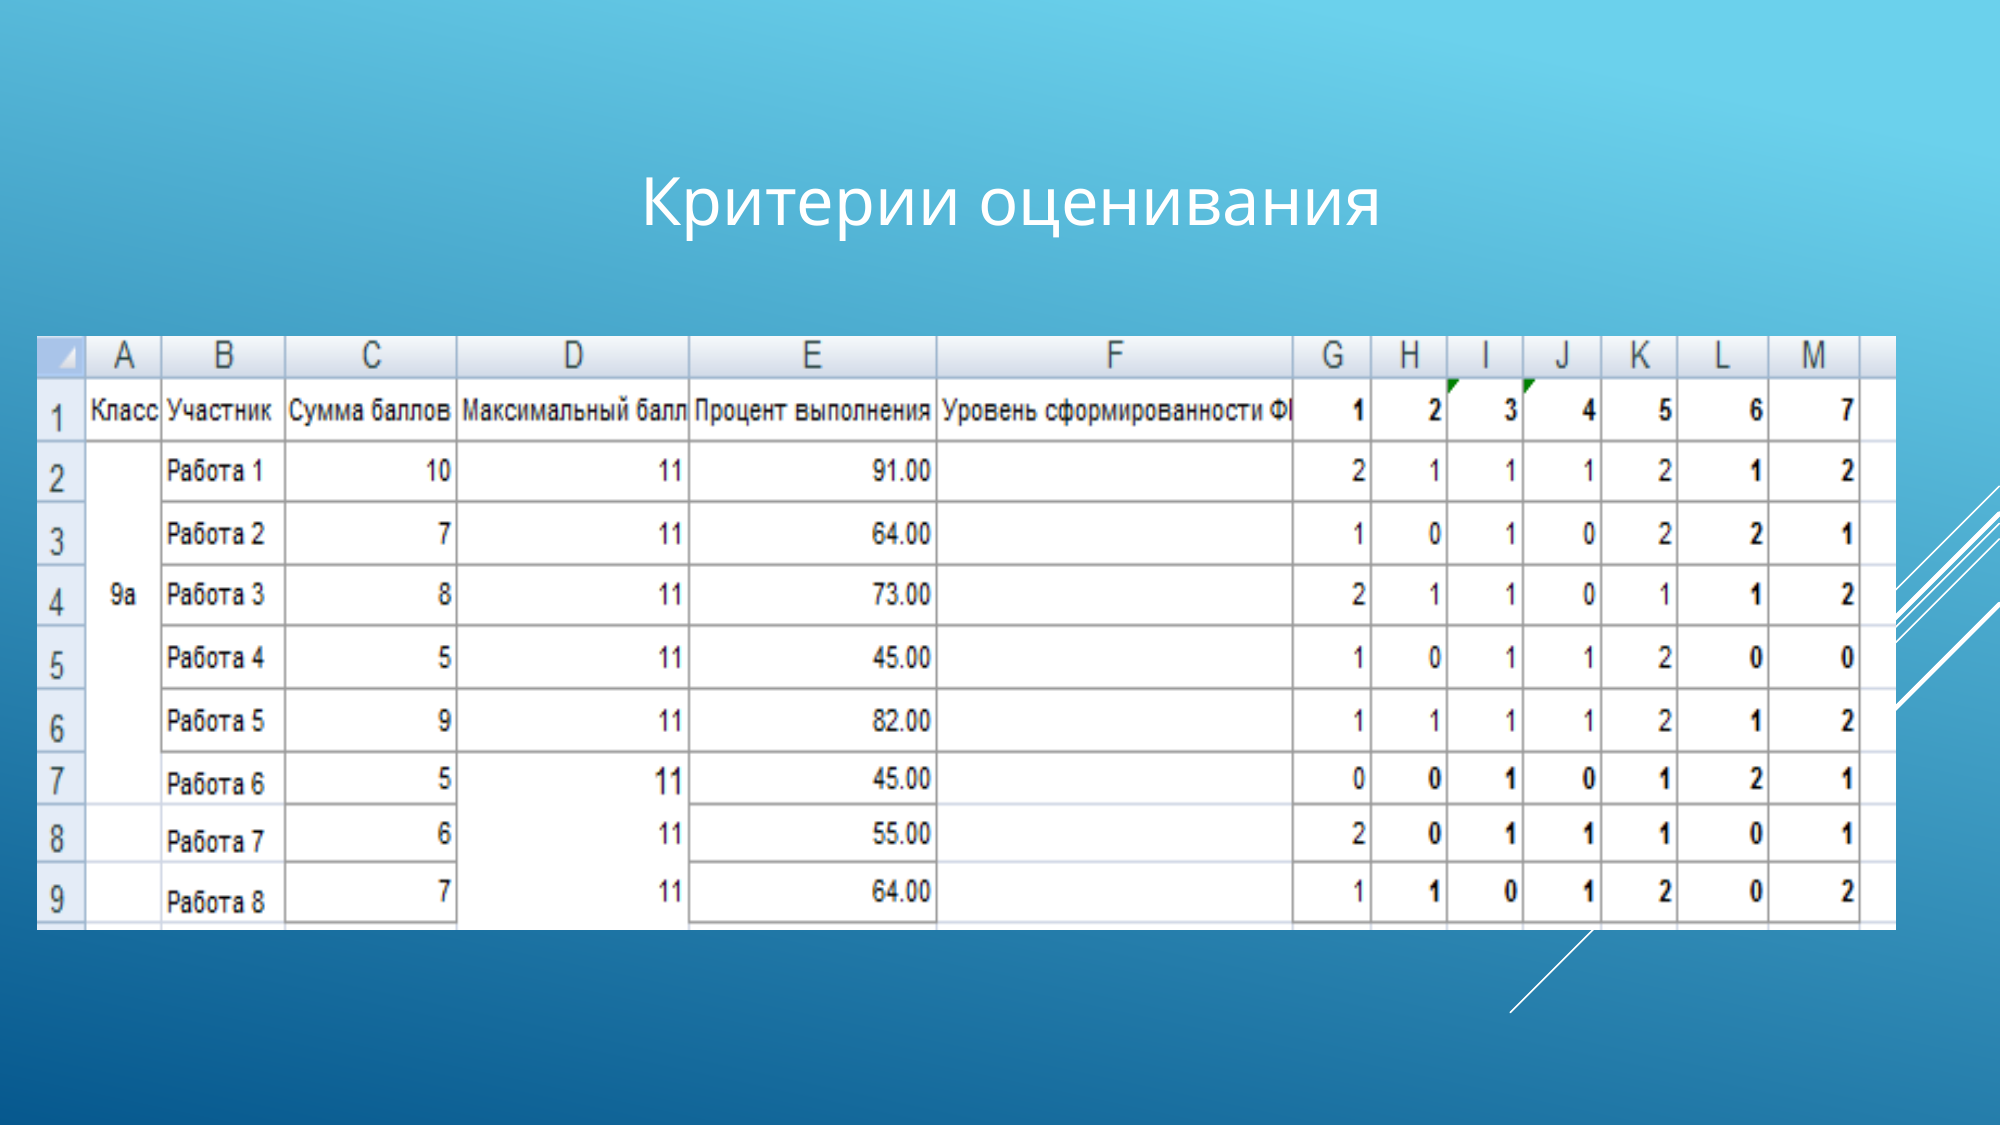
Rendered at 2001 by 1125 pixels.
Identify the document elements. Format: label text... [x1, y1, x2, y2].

picture [37, 336, 1896, 930]
text_box Критерии оценивания [625, 151, 1399, 246]
